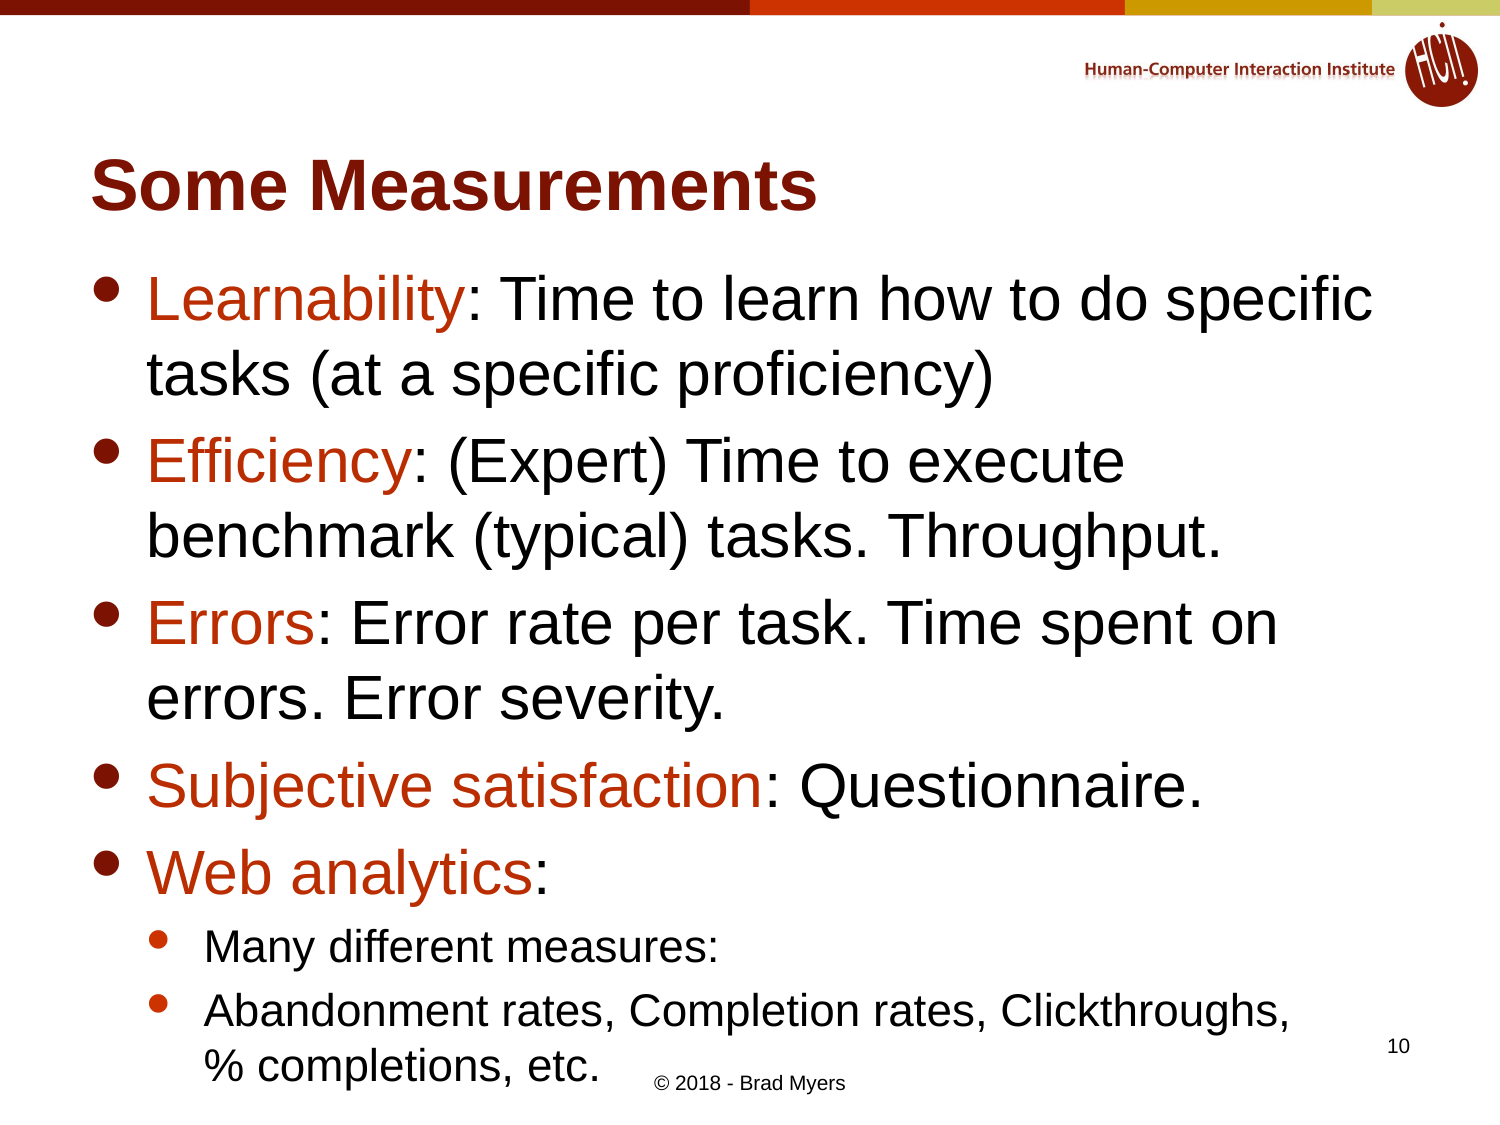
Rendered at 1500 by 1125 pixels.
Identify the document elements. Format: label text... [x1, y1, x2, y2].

slide_number 10 [1074, 1024, 1426, 1101]
picture [1313, 22, 1478, 107]
footer © 2018 - Brad Myers [512, 1062, 988, 1101]
list Learnability: Time to learn how to do specific tasks (at a specific proficiency) Efficiency: (Expert) Time to execute benchmark (typical) tasks. Throughput. Errors: Error rate per task. Time spent on errors. Error severity. Subjective satisfaction: Questionnaire. Web analytics: Many different measures: Abandonment rates, Completion rates, Clickthroughs, % completions, etc. [74, 249, 1426, 1006]
title Some Measurements [74, 19, 1313, 233]
